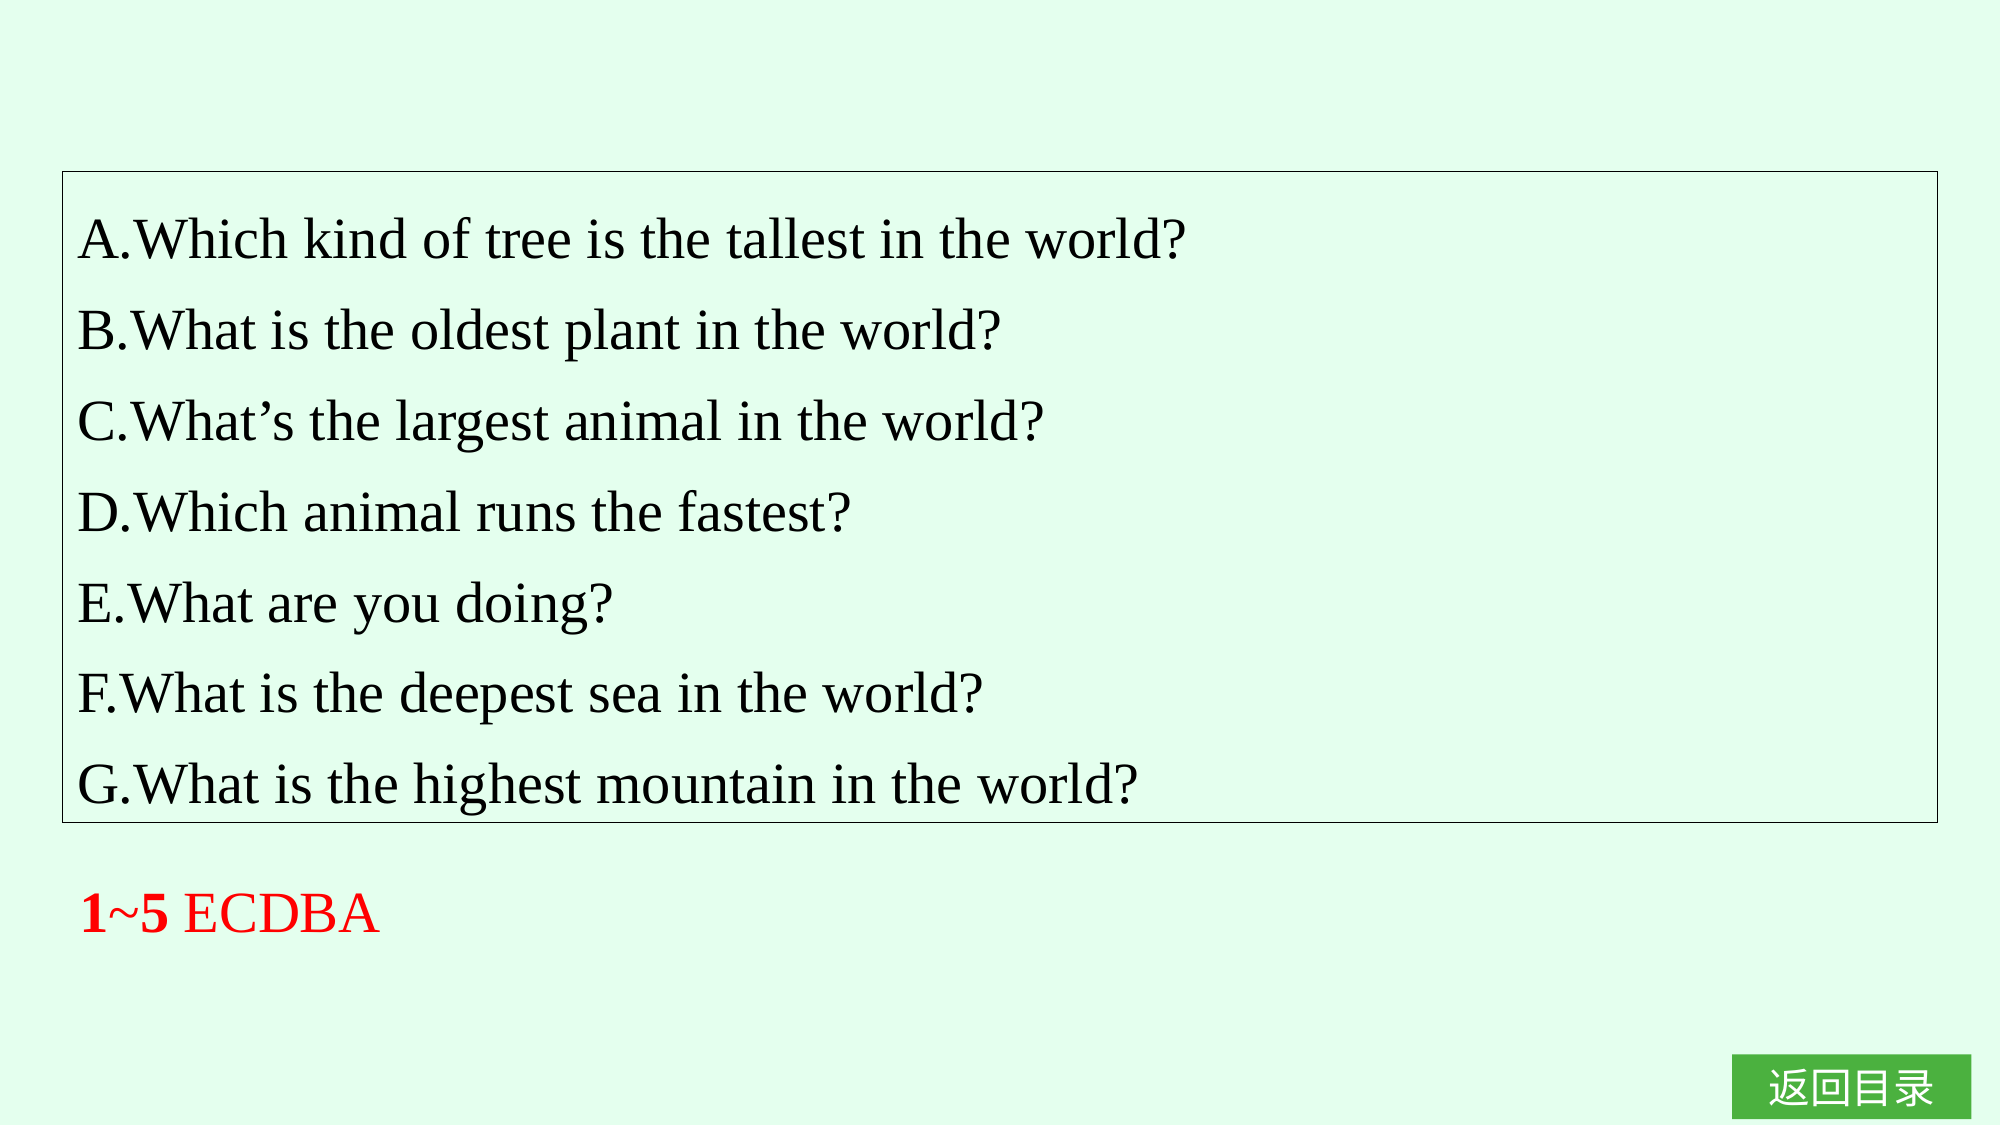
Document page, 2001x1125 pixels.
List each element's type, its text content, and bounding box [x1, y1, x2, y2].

text_box 1~5 ECDBA [64, 846, 408, 952]
text_box A.Which kind of tree is the tallest in the world? B.What is the oldest plant in the world? C.What’s the largest animal in the world? D.Which animal runs the fastest? E.What are you doing? F.What is the deepest sea in the world? G.What is the highest mountain in the world? [62, 171, 1938, 823]
